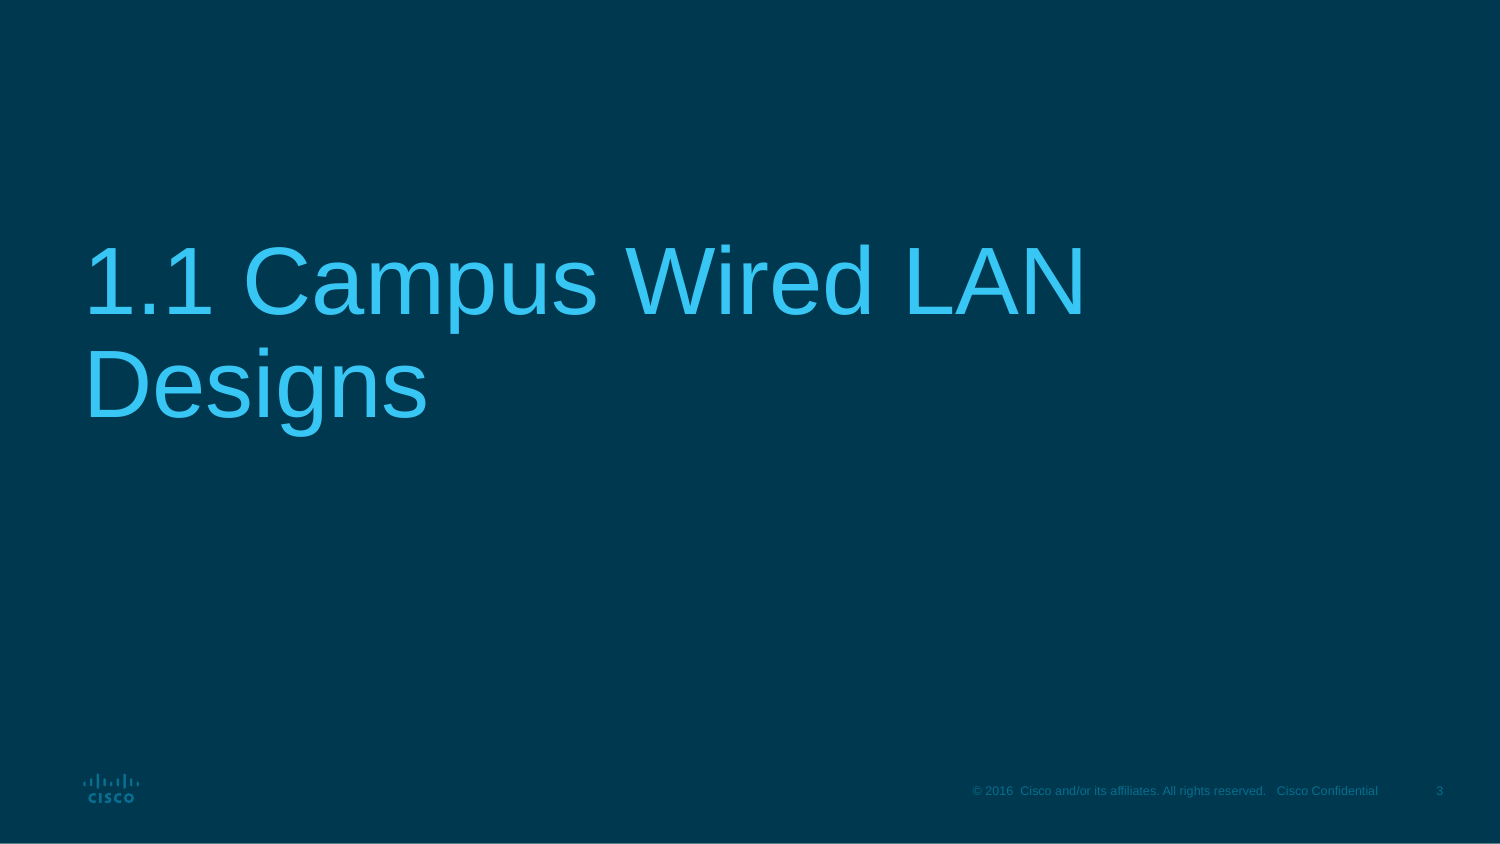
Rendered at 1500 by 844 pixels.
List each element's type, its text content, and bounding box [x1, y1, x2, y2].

title 1.1 Campus Wired LAN Designs [68, 150, 1349, 446]
